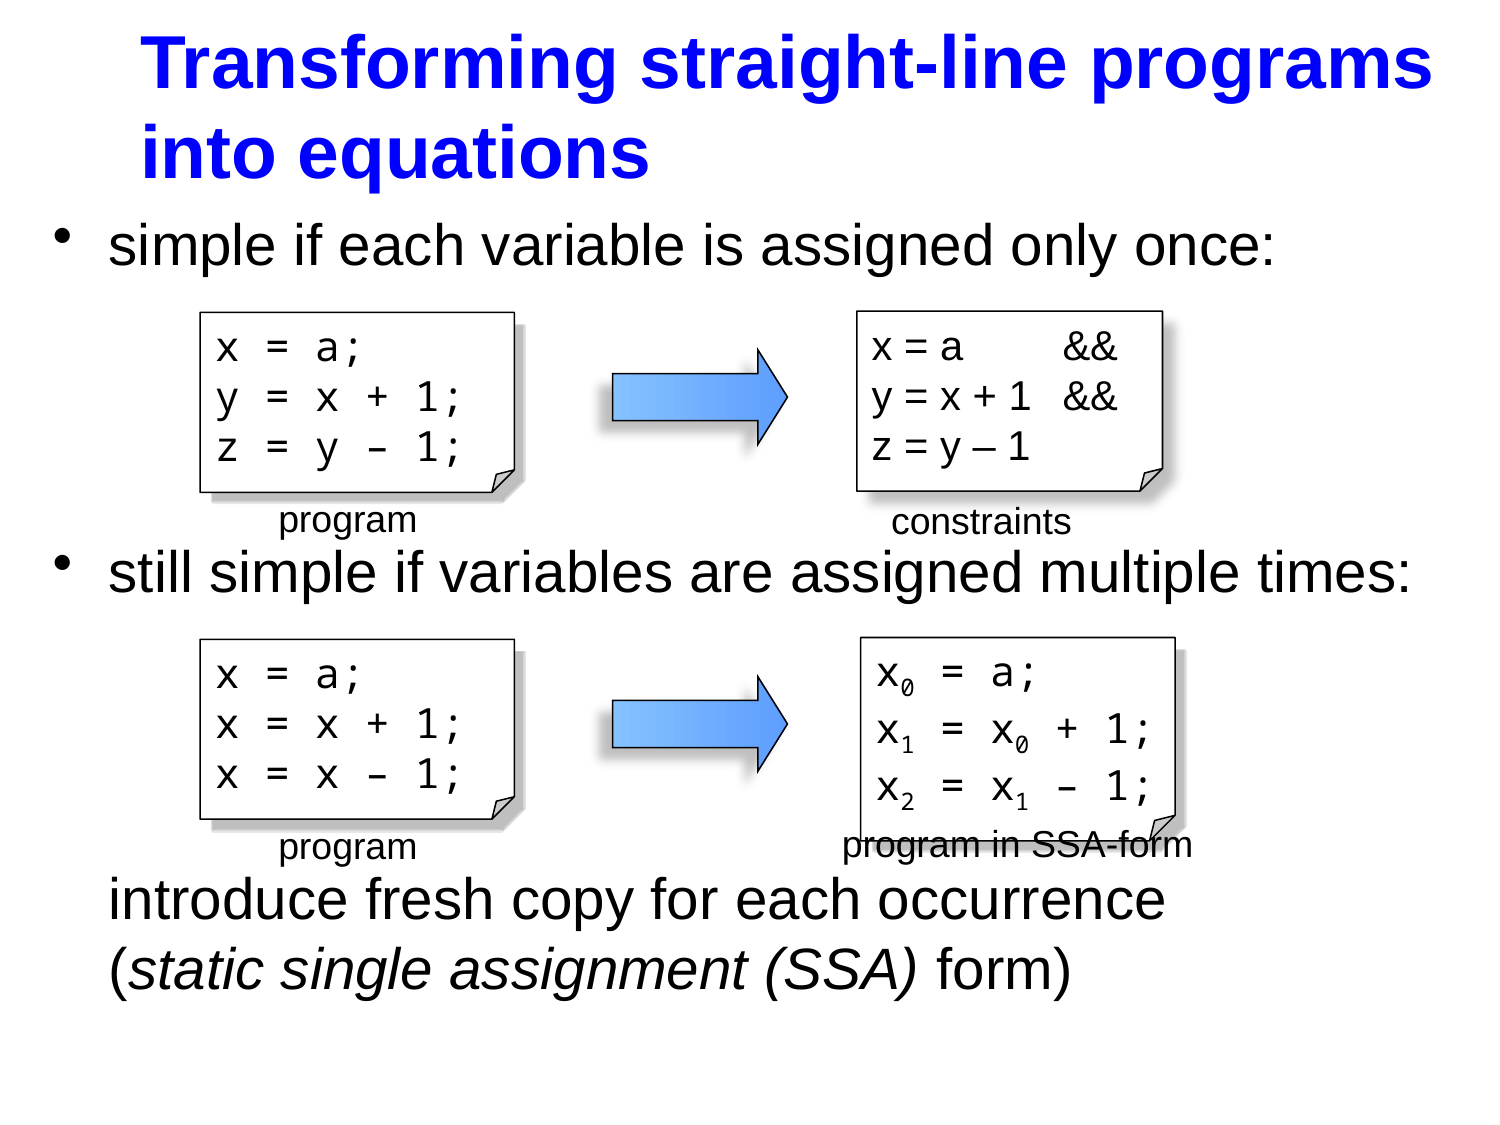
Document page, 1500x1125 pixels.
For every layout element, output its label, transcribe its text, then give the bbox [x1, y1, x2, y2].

text_box program [263, 487, 433, 548]
title Transforming straight-line programs into equations [124, 31, 1476, 176]
list simple if each variable is assigned only once: still simple if variables are assigned multiple times: introduce fresh copy for each occurrence (static single assignment (SSA) form) [37, 199, 1476, 1051]
text_box x = a && y = x + 1 && z = y – 1 [856, 311, 1163, 492]
text_box x0 = a; x1 = x0 + 1; x2 = x1 – 1; [860, 637, 1176, 812]
text_box program in SSA-form [827, 812, 1209, 873]
text_box [612, 349, 788, 445]
text_box constraints [876, 510, 1087, 550]
text_box x = a; y = x + 1; z = y – 1; [200, 312, 515, 493]
text_box [612, 676, 788, 772]
text_box program [263, 814, 433, 875]
text_box x = a; x = x + 1; x = x – 1; [200, 639, 515, 820]
